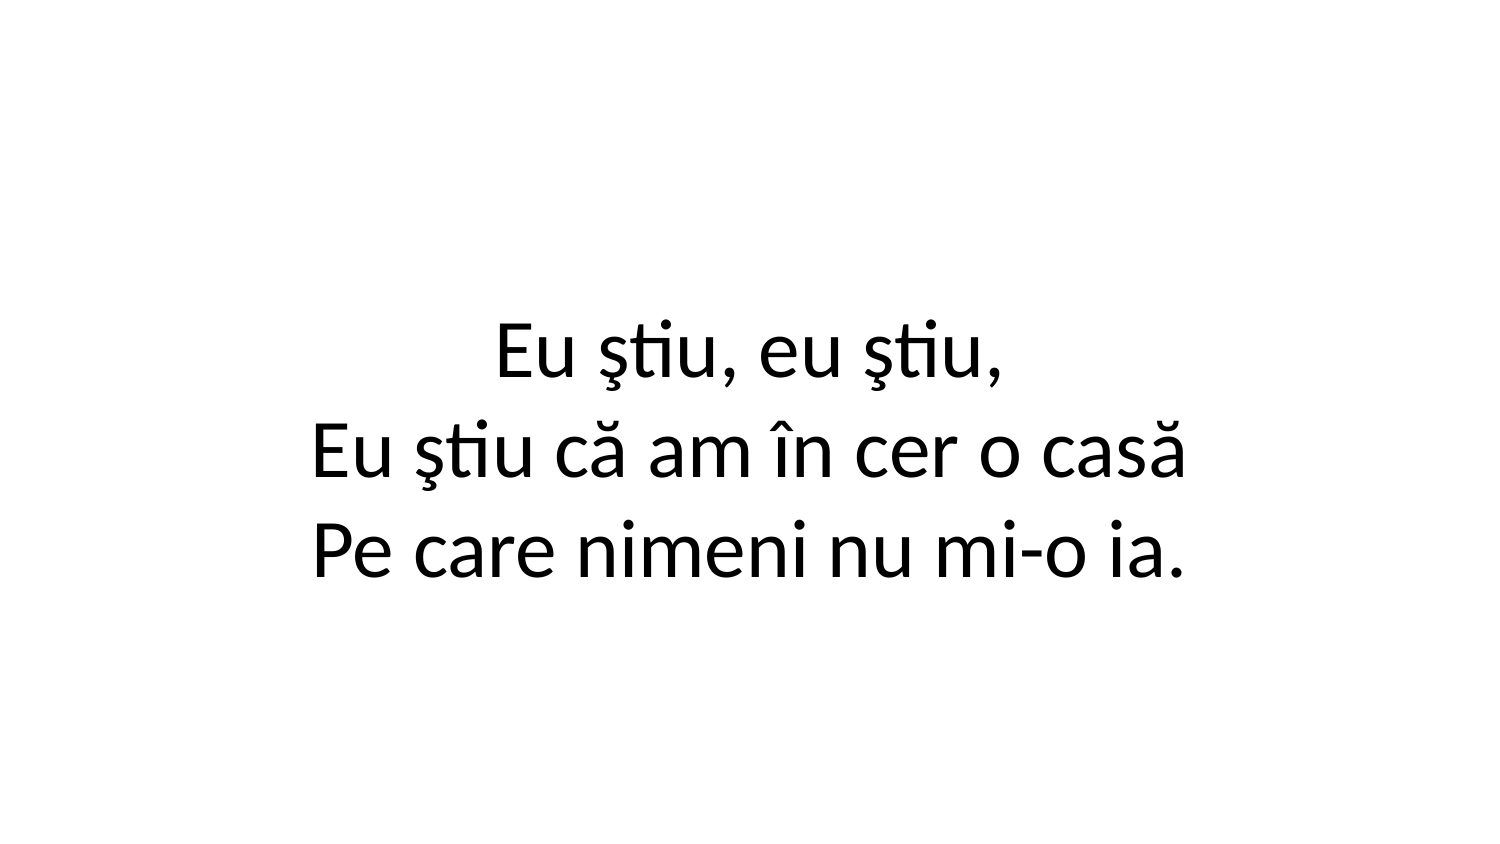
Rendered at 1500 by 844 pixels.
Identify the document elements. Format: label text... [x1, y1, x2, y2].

text_box Eu ştiu, eu ştiu, Eu ştiu că am în cer o casă Pe care nimeni nu mi-o ia. [295, 242, 1204, 602]
